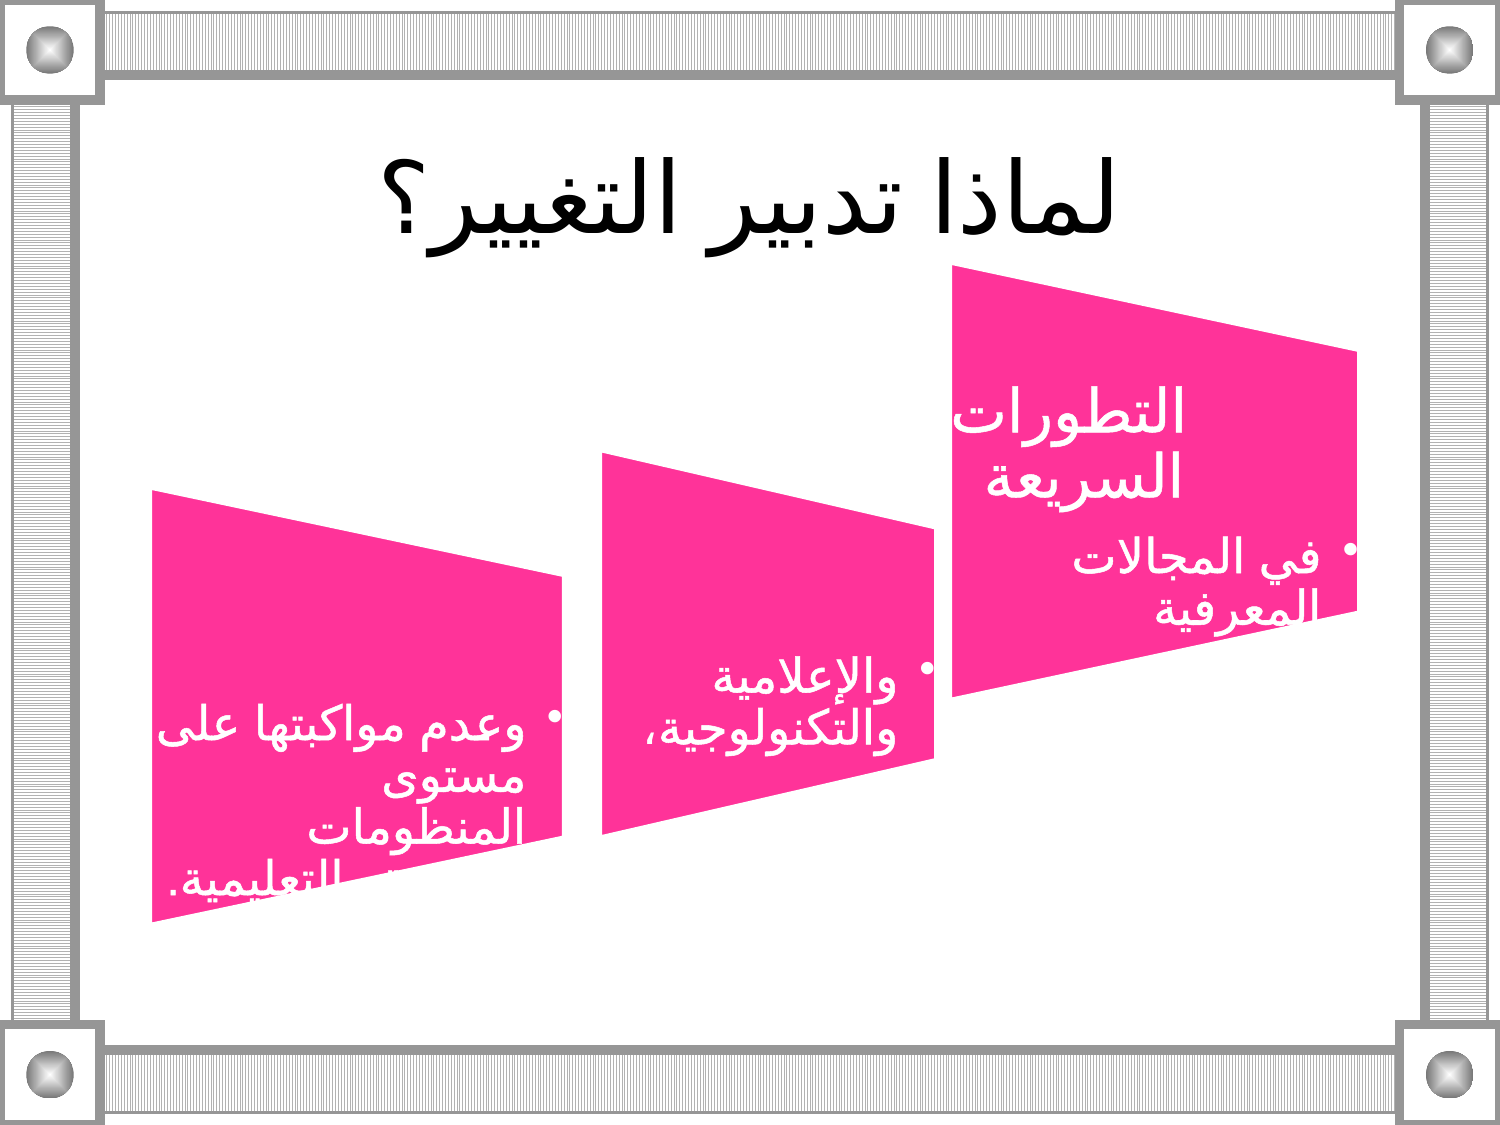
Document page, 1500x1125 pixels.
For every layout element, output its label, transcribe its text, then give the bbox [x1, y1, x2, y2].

title لماذا تدبير التغيير؟ [112, 99, 1388, 288]
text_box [87, 112, 1376, 926]
